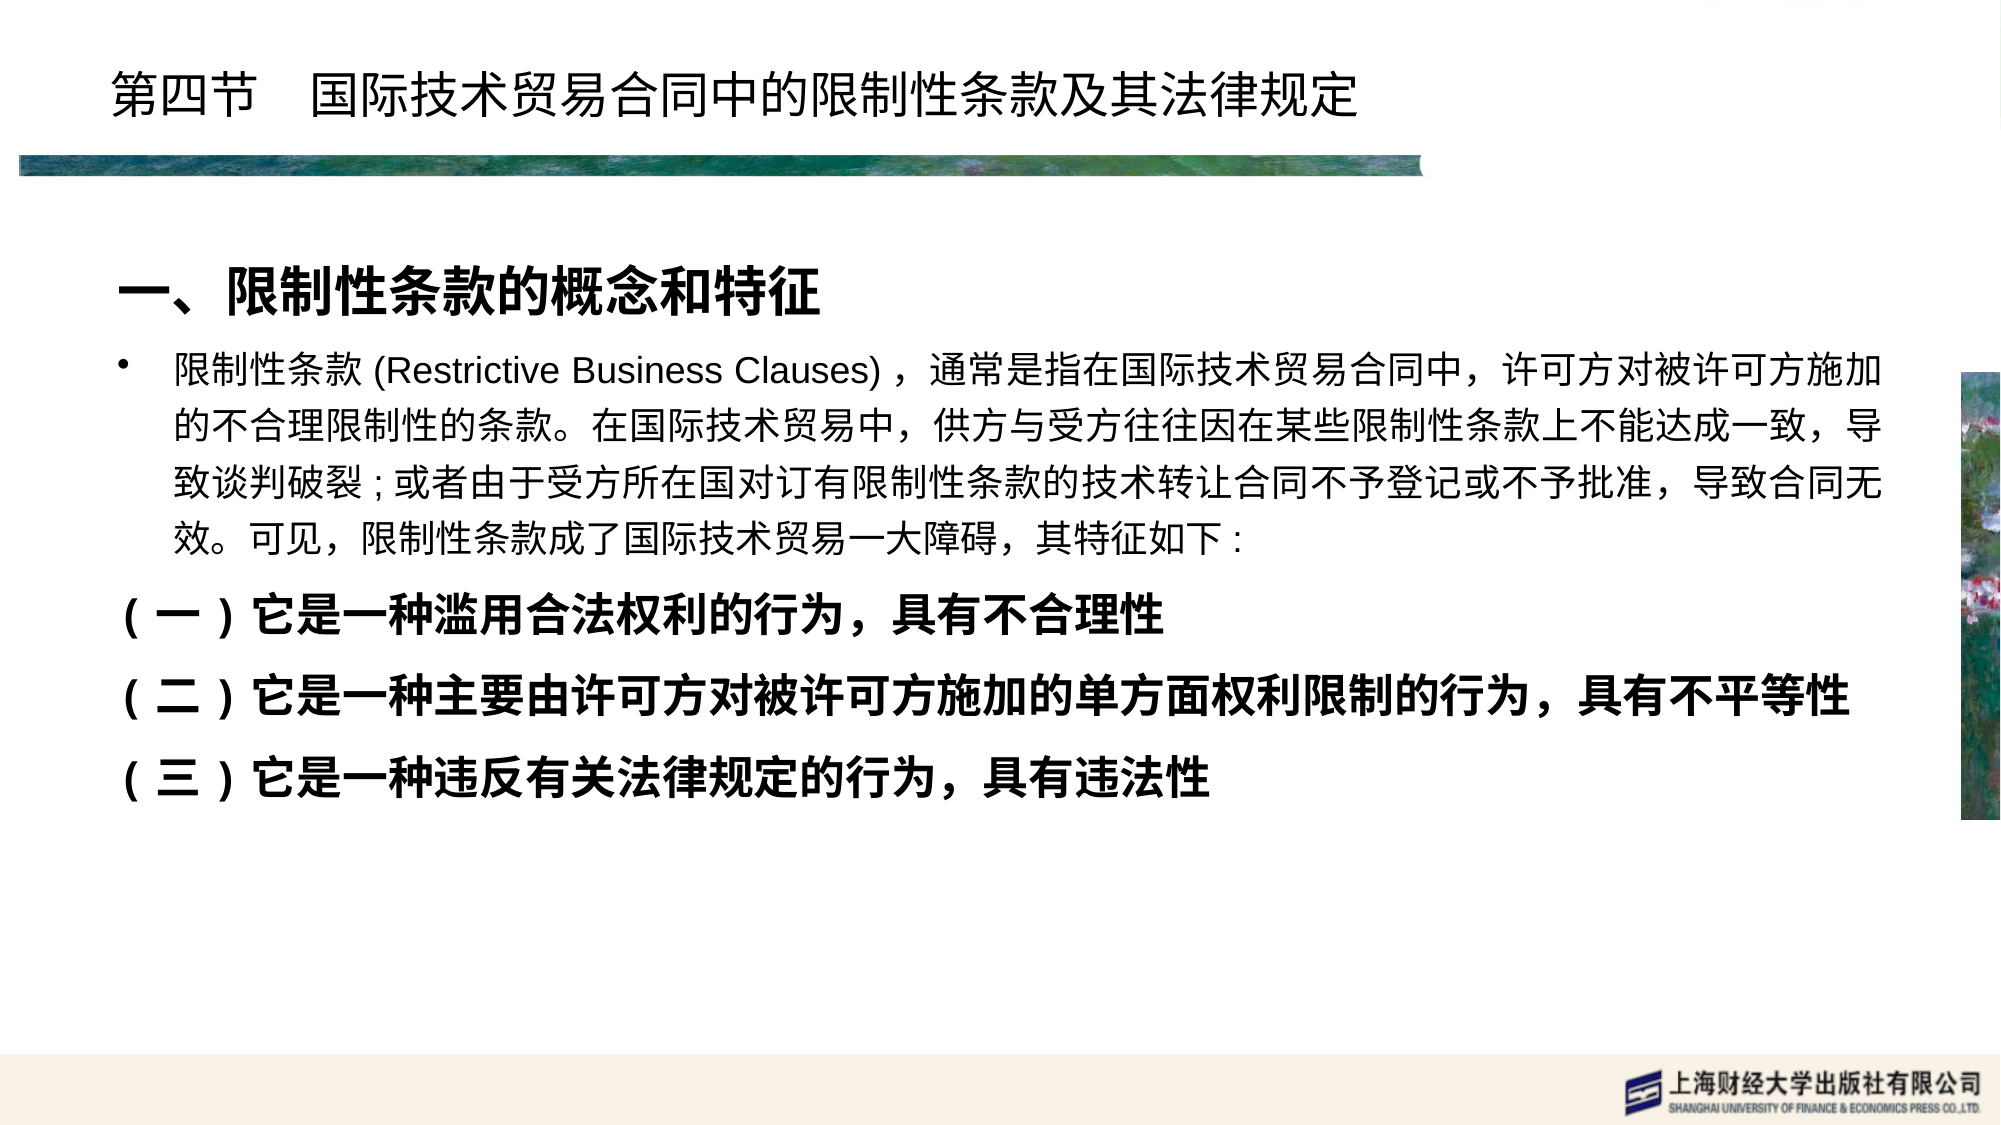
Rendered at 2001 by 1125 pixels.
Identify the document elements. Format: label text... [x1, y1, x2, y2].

list 一、限制性条款的概念和特征 限制性条款(Restrictive Business Clauses)，通常是指在国际技术贸易合同中，许可方对被许可方施加的不合理限制性的条款。在国际技术贸易中，供方与受方往往因在某些限制性条款上不能达成一致，导致谈判破裂;或者由于受方所在国对订有限制性条款的技术转让合同不予登记或不予批准，导致合同无效。可见，限制性条款成了国际技术贸易一大障碍，其特征如下: (一)它是一种滥用合法权利的行为，具有不合理性 (二)它是一种主要由许可方对被许可方施加的单方面权利限制的行为，具有不平等性 (三)它是一种违反有关法律规定的行为，具有违法性 [102, 233, 1898, 1032]
title 第四节 国际技术贸易合同中的限制性条款及其法律规定 [94, 42, 1451, 146]
picture [0, 0, 2001, 1125]
